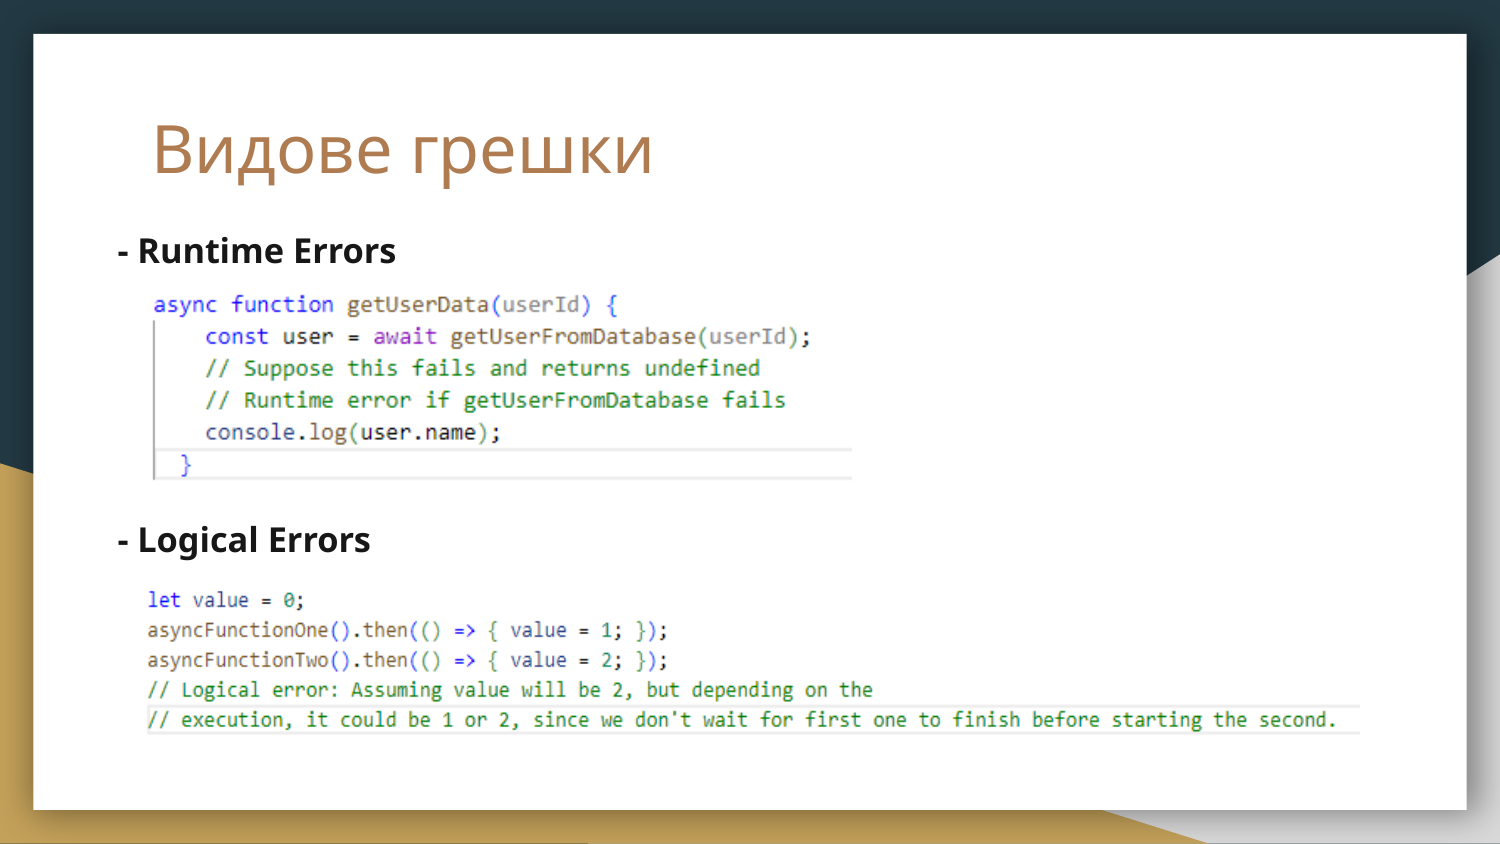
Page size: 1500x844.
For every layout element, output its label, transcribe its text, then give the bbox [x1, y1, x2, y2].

text_box - Logical Errors [102, 497, 522, 572]
picture [140, 282, 852, 498]
title Видове грешки [136, 92, 1287, 218]
picture [140, 571, 1360, 768]
text_box - Runtime Errors [102, 207, 522, 283]
